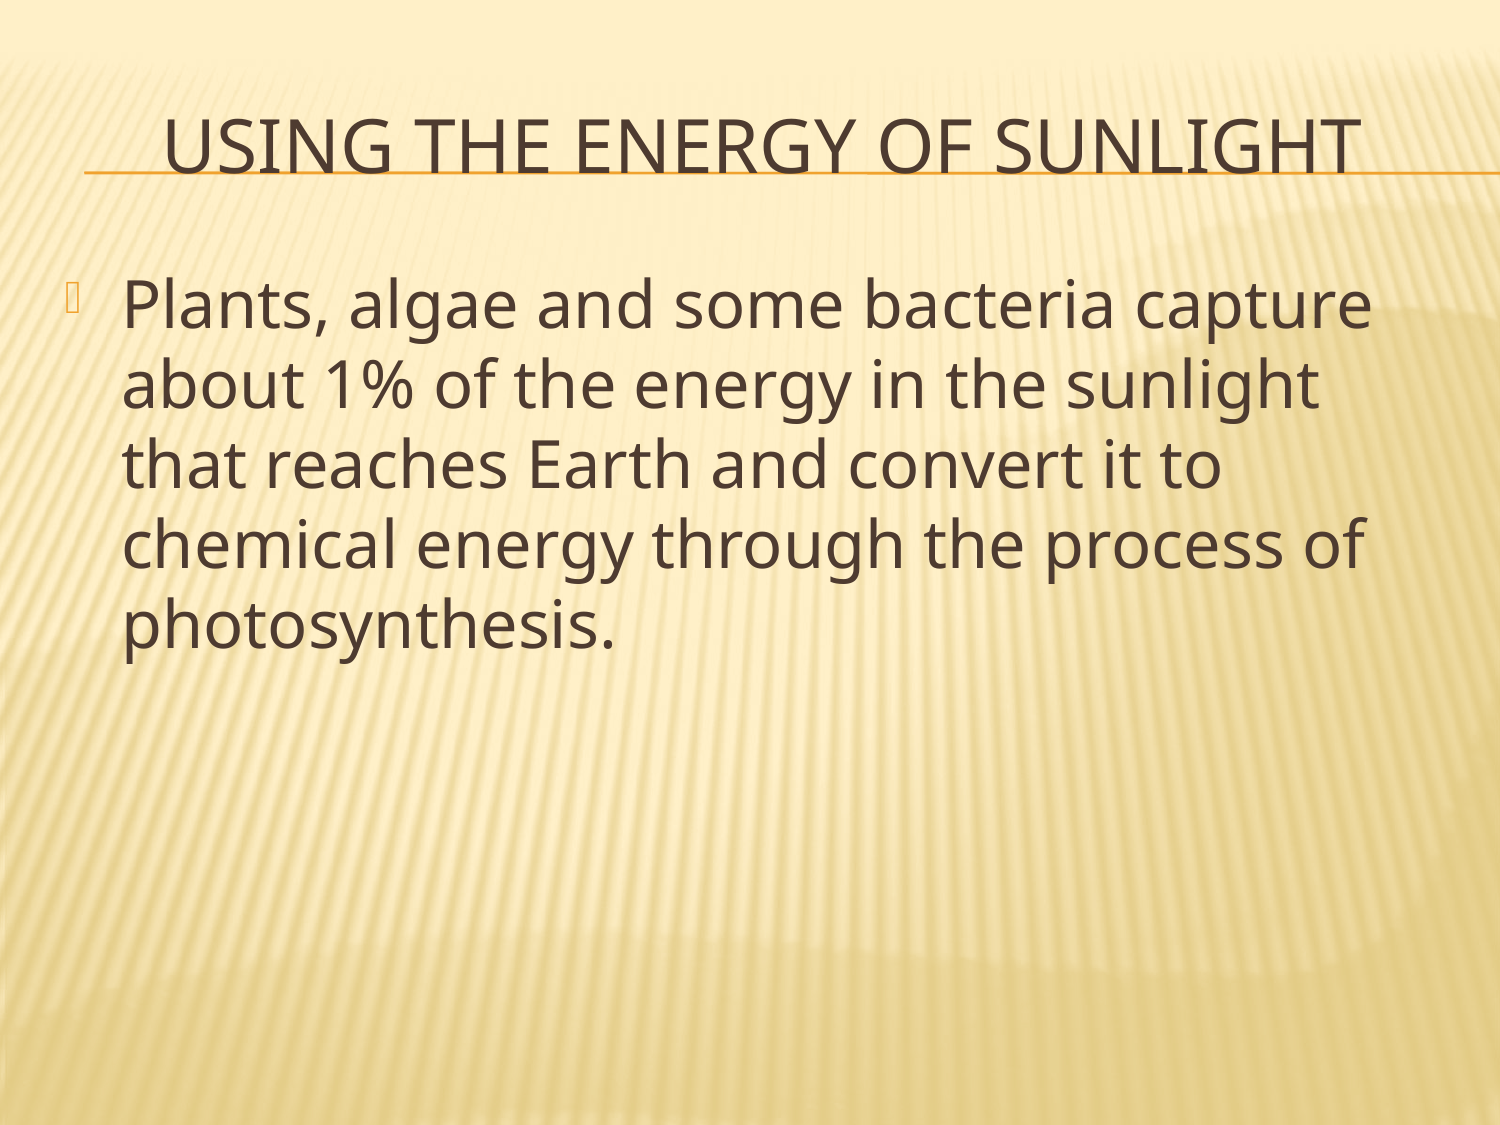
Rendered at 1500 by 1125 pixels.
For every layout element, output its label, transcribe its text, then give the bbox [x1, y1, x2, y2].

title Using the Energy of Sunlight [50, 75, 1475, 213]
list Plants, algae and some bacteria capture about 1% of the energy in the sunlight that reaches Earth and convert it to chemical energy through the process of photosynthesis. [50, 254, 1475, 998]
